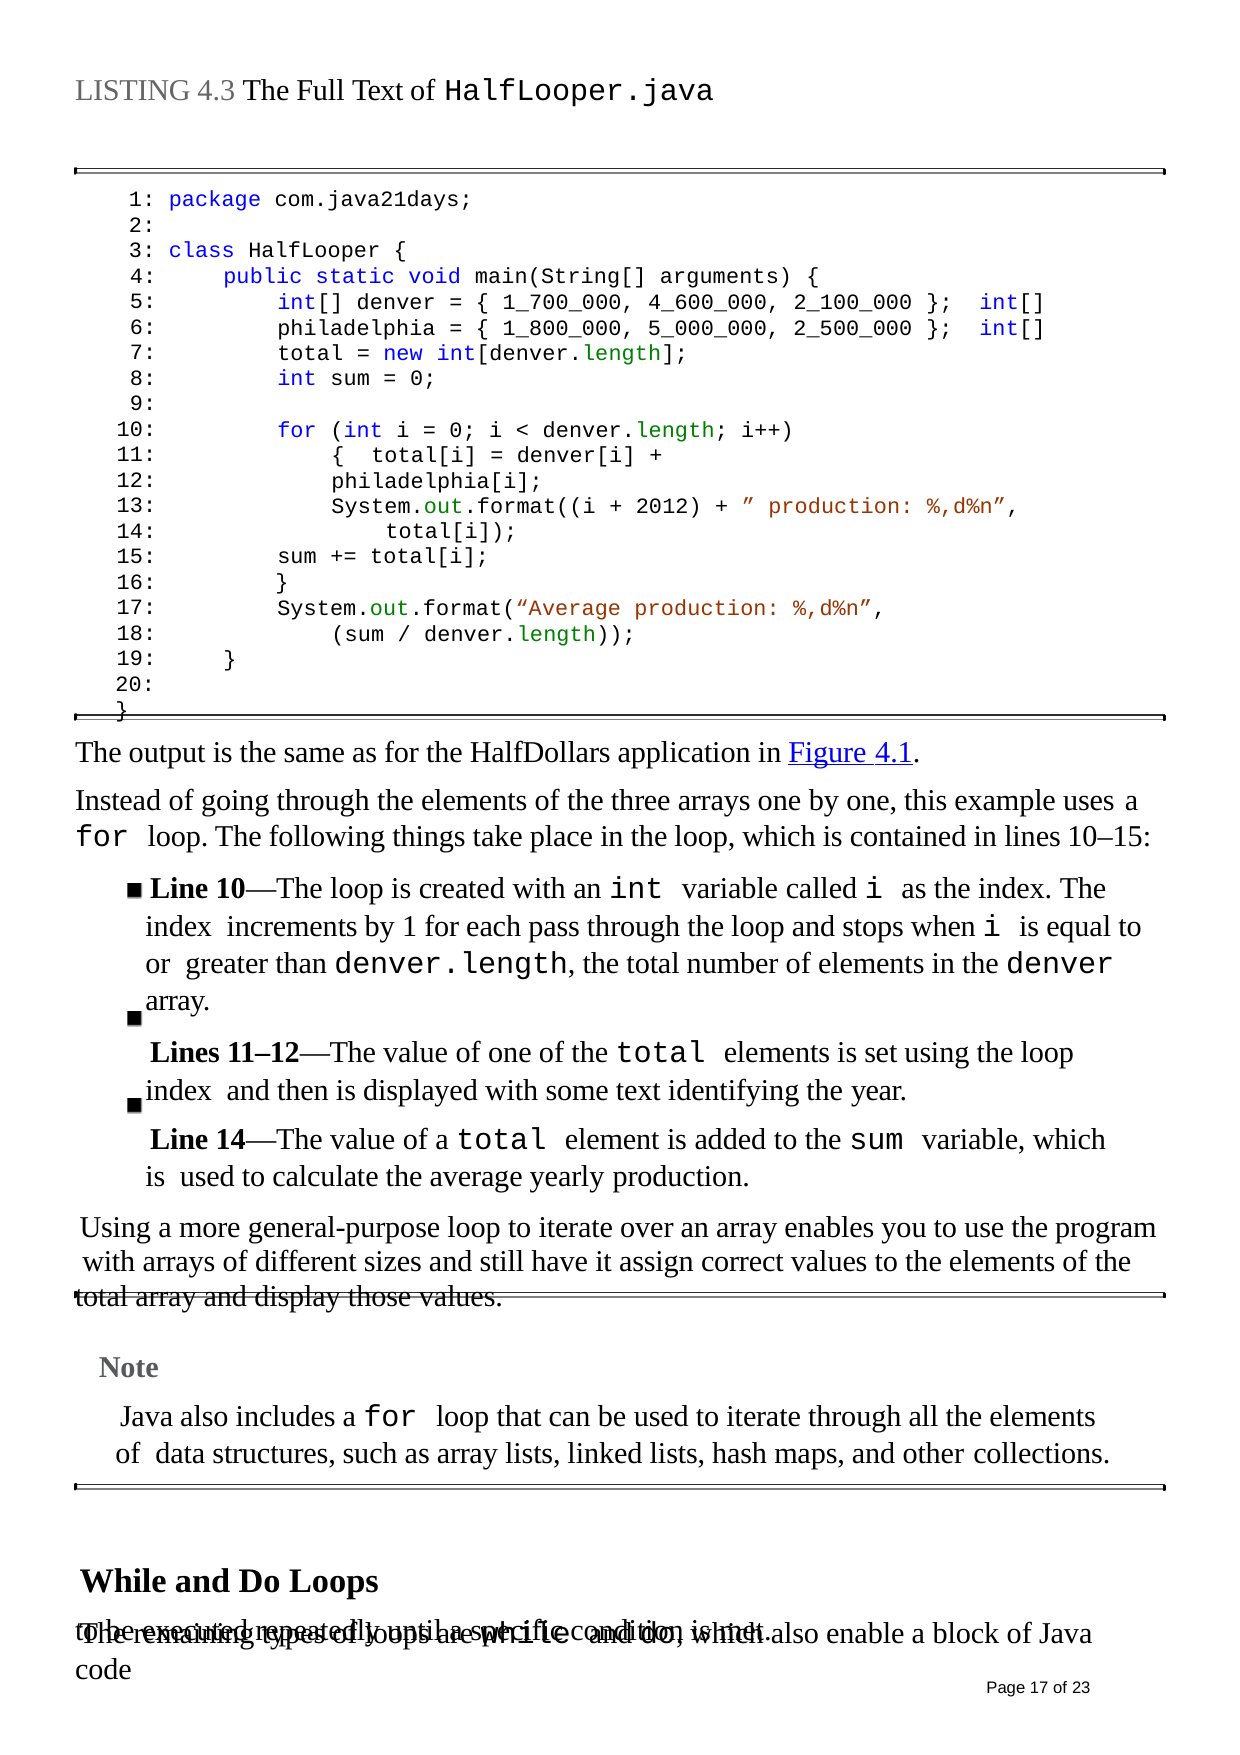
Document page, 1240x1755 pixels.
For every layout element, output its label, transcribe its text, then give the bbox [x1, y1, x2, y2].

text_box 1: package com.java21days; 2: 3: class HalfLooper { [126, 182, 482, 263]
text_box System.out.format(“Average production: %,d%n”, (sum / denver.length)); [275, 590, 901, 646]
text_box The output is the same as for the HalfDollars application in Figure 4.1. Instead of going through the elements of the three arrays one by one, this example uses a for loop. The following things take place in the loop, which is contained in lines 10–15: Line 10—The loop is created with an int variable called i as the index. The index increments by 1 for each pass through the loop and stops when i is equal to or greater than denver.length, the total number of elements in the denver array. Lines 11–12—The value of one of the total elements is set using the loop index and then is displayed with some text identifying the year. Line 14—The value of a total element is added to the sum variable, which is used to calculate the average yearly production. Using a more general-purpose loop to iterate over an array enables you to use the program with arrays of different sizes and still have it assign correct values to the elements of the total array and display those values. Note Java also includes a for loop that can be used to iterate through all the elements of data structures, such as array lists, linked lists, hash maps, and other collections. While and Do Loops The remaining types of loops are while and do, which also enable a block of Java code [72, 716, 1161, 1686]
text_box } [221, 641, 239, 671]
text_box LISTING 4.3 The Full Text of HalfLooper.java [72, 68, 719, 107]
text_box public static void main(String[] arguments) { int[] denver = { 1_700_000, 4_600_000, 2_100_000 }; int[] philadelphia = { 1_800_000, 5_000_000, 2_500_000 }; int[] total = new int[denver.length]; int sum = 0; [221, 258, 1049, 390]
text_box to be executed repeatedly until a specific condition is met. [72, 1611, 775, 1647]
text_box for (int i = 0; i < denver.length; i++) { total[i] = denver[i] + philadelphia[i]; System.out.format((i + 2012) + ” production: %,d%n”, total[i]); sum += total[i]; } [275, 411, 1036, 594]
text_box 4: 5: 6: 7: 8: 9: 10: 11: 12: 13: 14: 15: 16: 17: 18: 19: 20: } [113, 258, 185, 716]
slide_number Page 17 of 23 [984, 1676, 1093, 1755]
